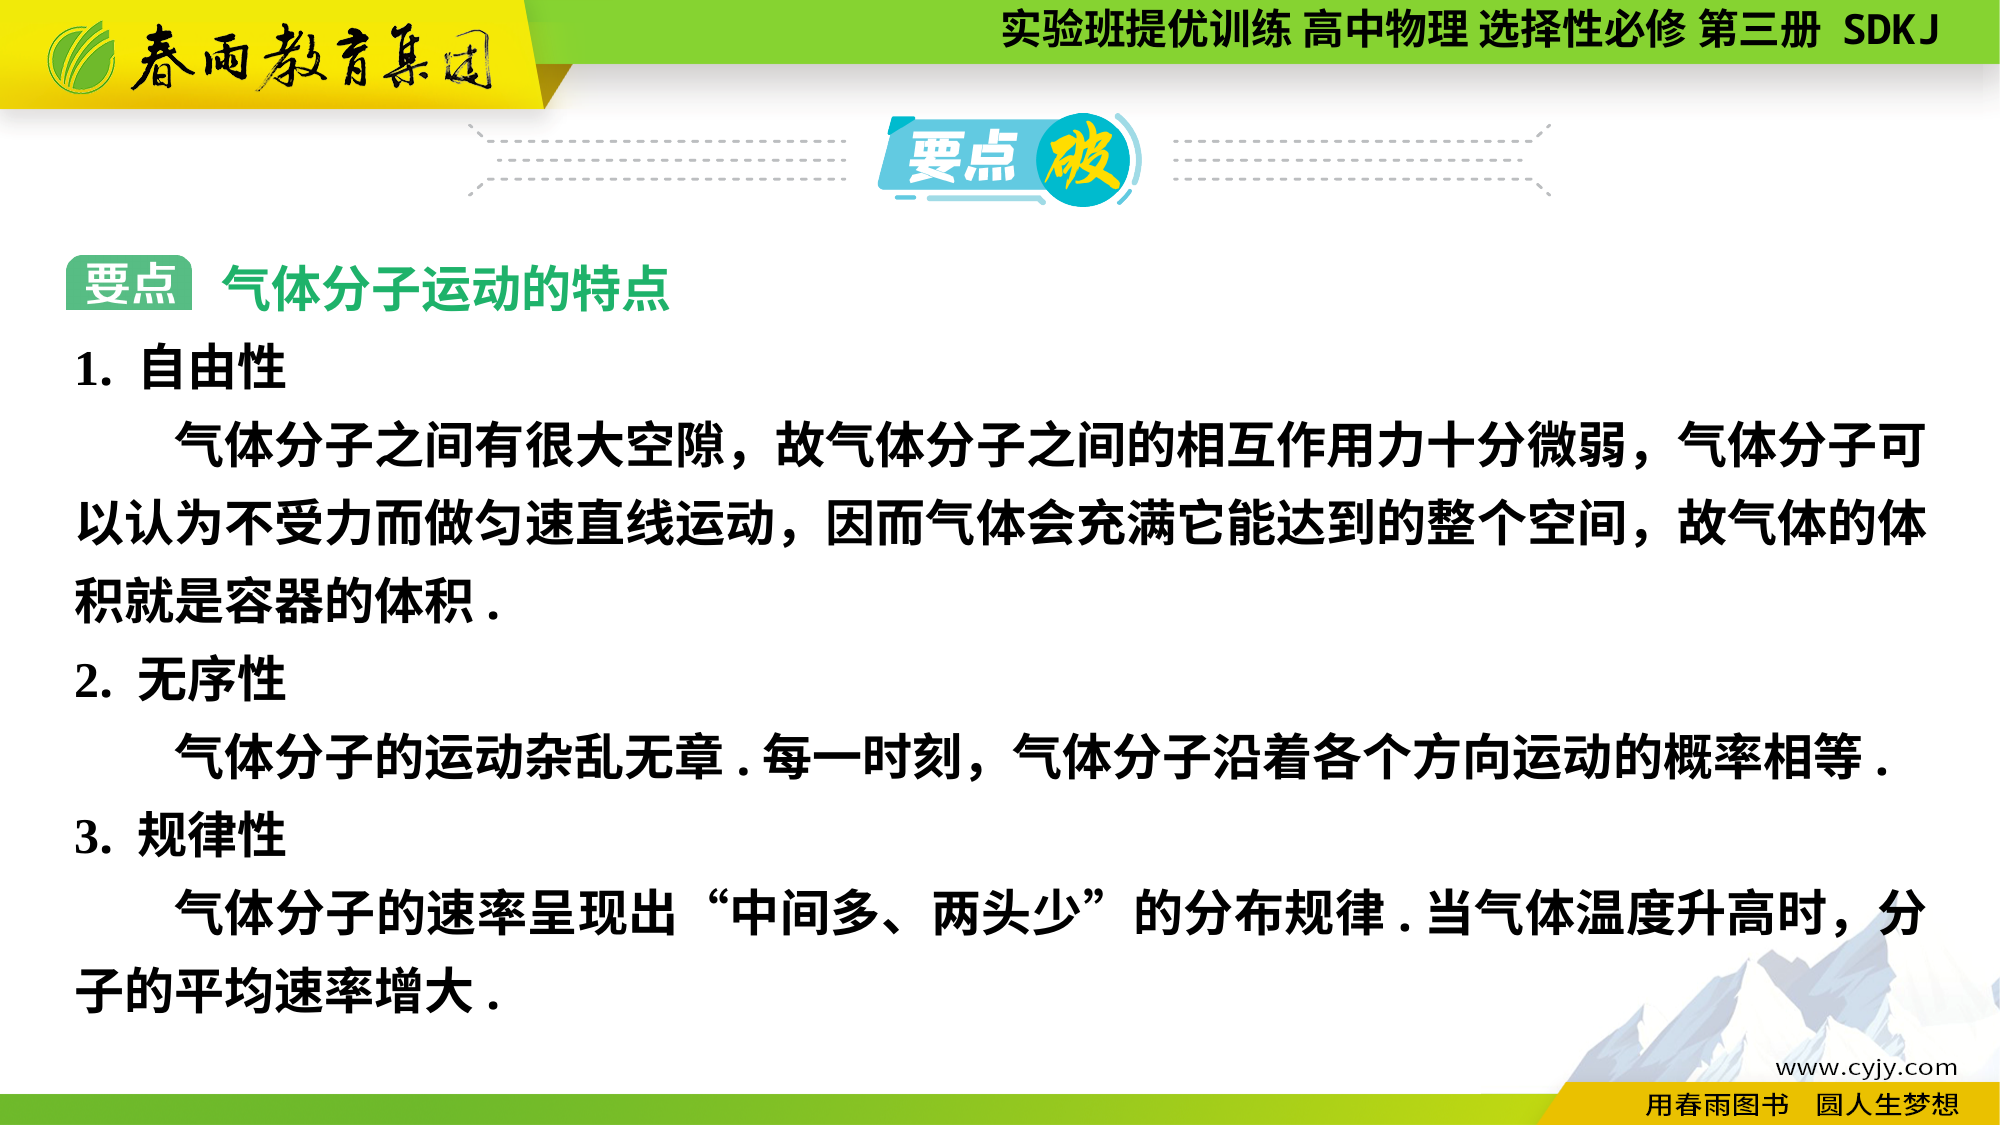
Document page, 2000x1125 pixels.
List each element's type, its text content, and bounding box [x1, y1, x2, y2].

picture [0, 0, 2000, 1125]
list 气体分子运动的特点 1. 自由性 气体分子之间有很大空隙，故气体分子之间的相互作用力十分微弱，气体分子可以认为不受力而做匀速直线运动，因而气体会充满它能达到的整个空间，故气体的体积就是容器的体积. 2. 无序性 气体分子的运动杂乱无章.每一时刻，气体分子沿着各个方向运动的概率相等. 3. 规律性 气体分子的速率呈现出“中间多、两头少”的分布规律.当气体温度升高时，分子的平均速率增大. [59, 232, 1944, 1027]
